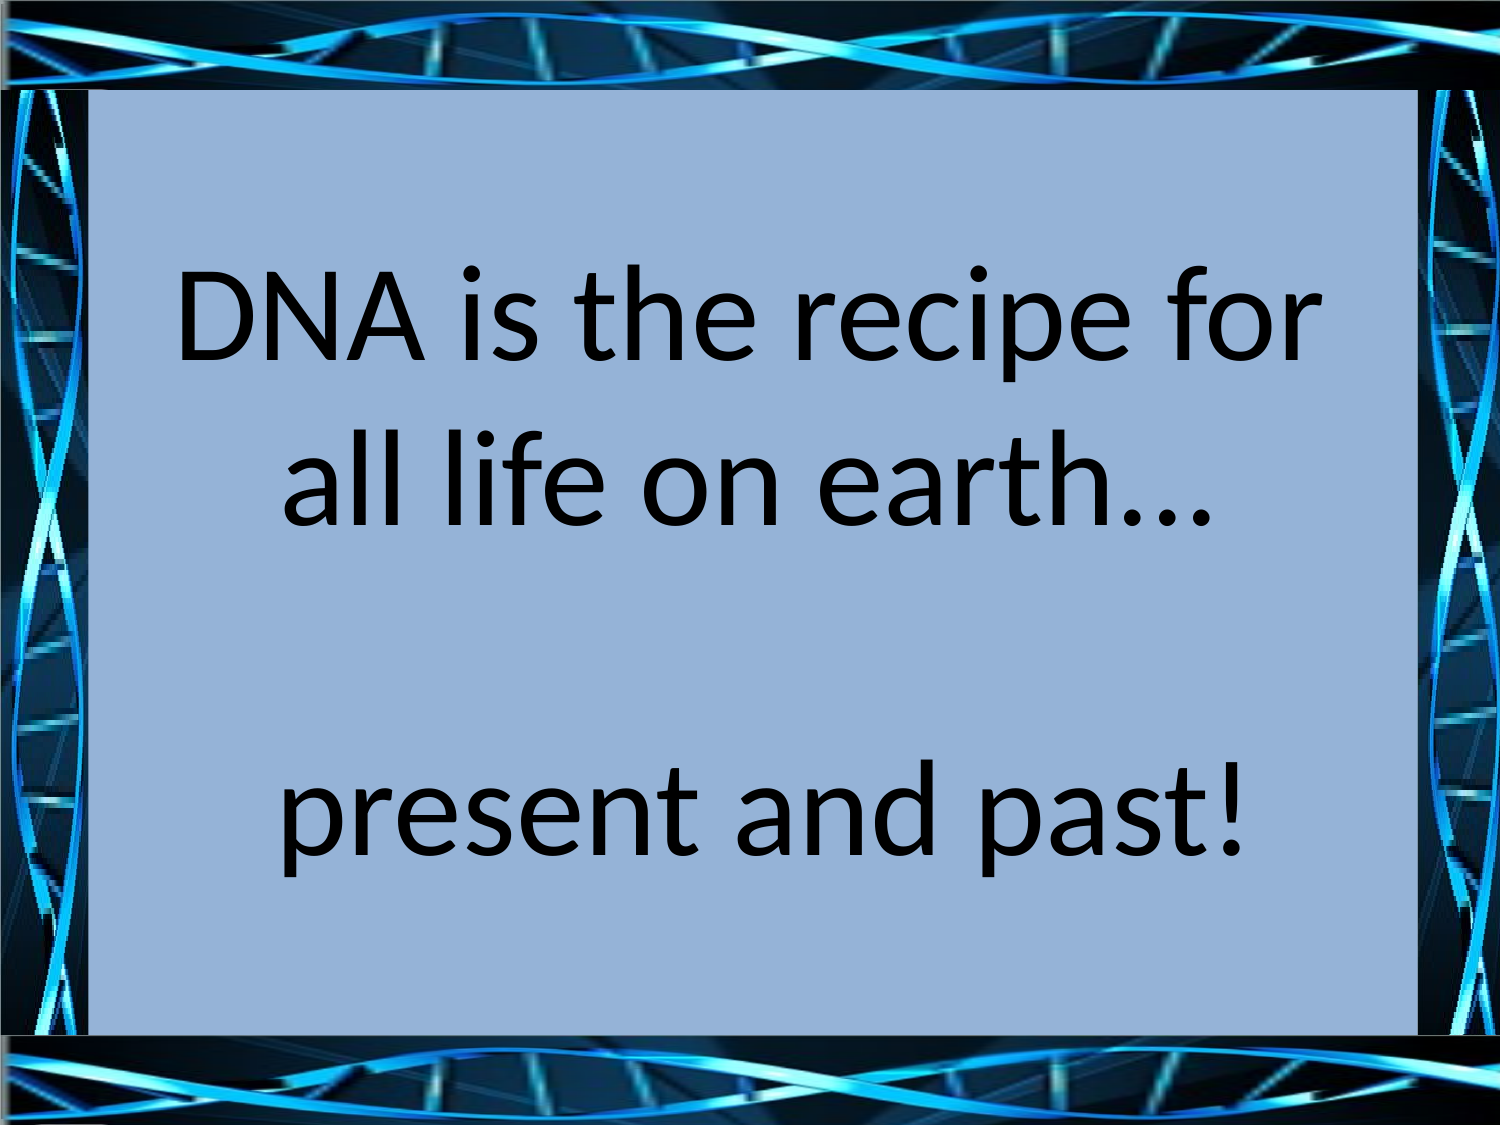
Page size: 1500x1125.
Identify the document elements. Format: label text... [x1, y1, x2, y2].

picture [0, 0, 1500, 1125]
title DNA is the recipe for all life on earth... present and past! [809, 349, 1388, 591]
title DNA is the recipe for all life on earth... present and past! [112, 349, 704, 591]
